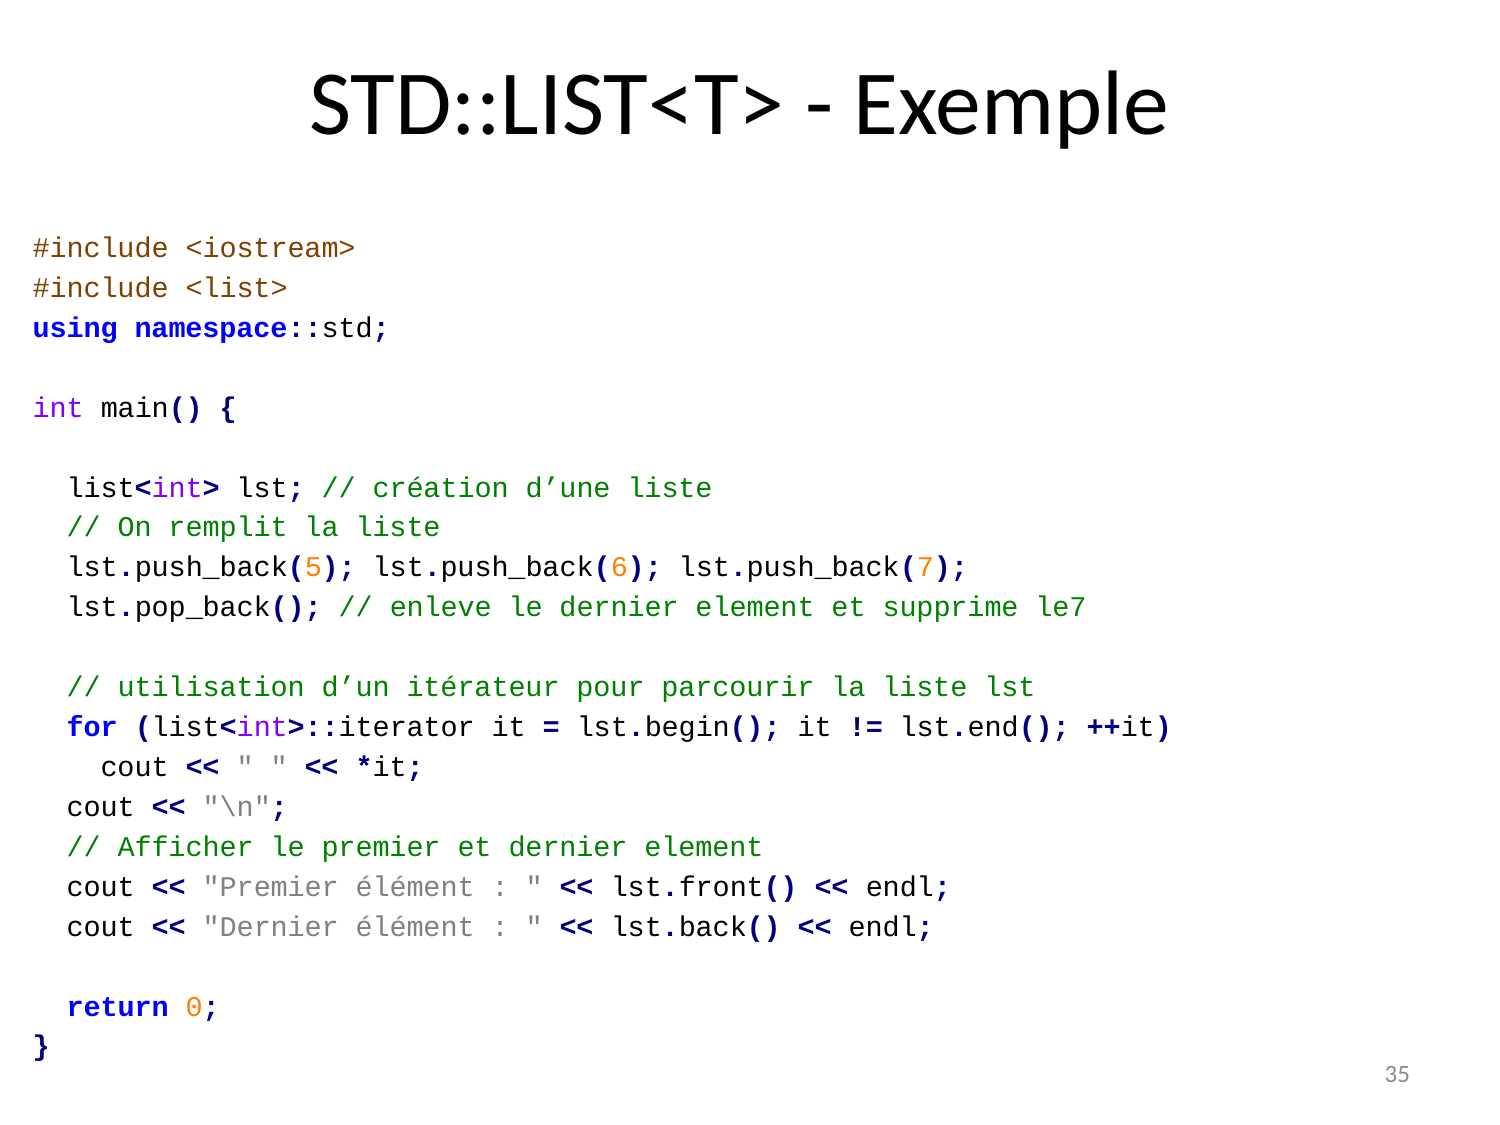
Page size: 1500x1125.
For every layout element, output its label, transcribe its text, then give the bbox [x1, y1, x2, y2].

title STD::LIST<T> - Exemple [64, 19, 1415, 177]
slide_number 35 [1074, 1042, 1425, 1103]
list #include <iostream> #include <list> using namespace::std; int main() { list<int> lst; // création d’une liste // On remplit la liste lst.push_back(5); lst.push_back(6); lst.push_back(7); lst.pop_back(); // enleve le dernier element et supprime le7 // utilisation d’un itérateur pour parcourir la liste lst for (list<int>::iterator it = lst.begin(); it != lst.end(); ++it) cout << " " << *it; cout << "\n"; // Afficher le premier et dernier element cout << "Premier élément : " << lst.front() << endl; cout << "Dernier élément : " << lst.back() << endl; return 0; } [17, 196, 1412, 1081]
